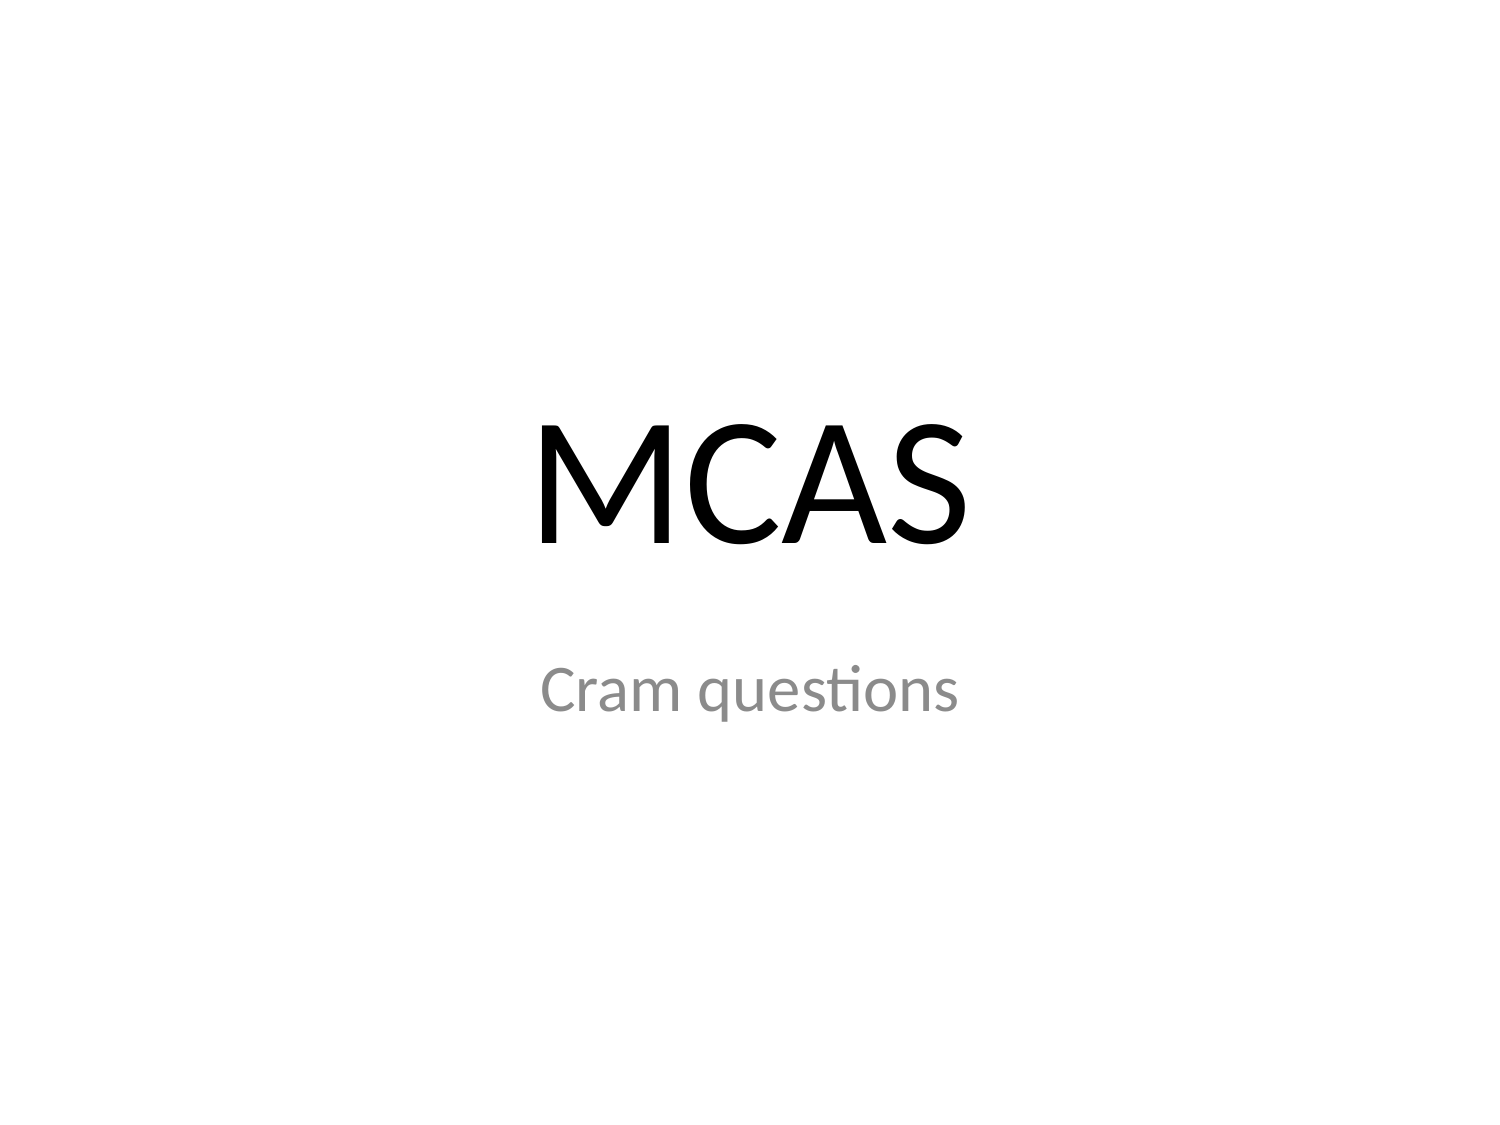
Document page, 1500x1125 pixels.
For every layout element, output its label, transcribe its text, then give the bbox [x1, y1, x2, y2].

subtitle Cram questions [225, 637, 1275, 925]
title MCAS [112, 349, 1388, 591]
